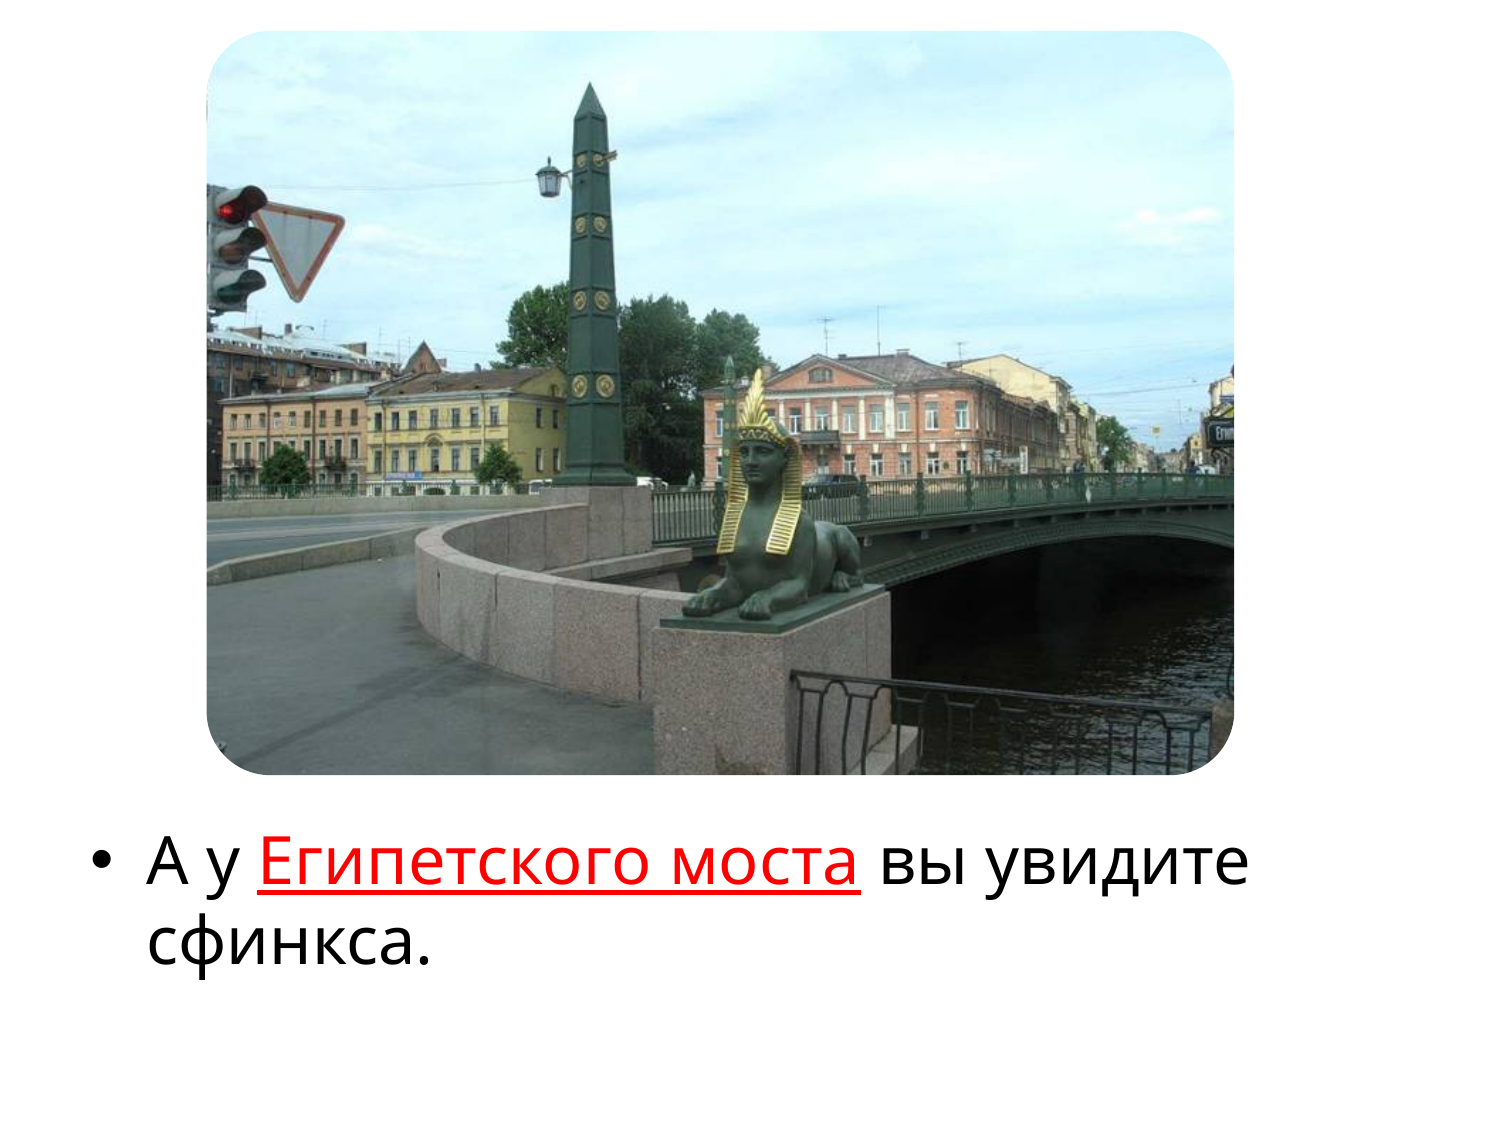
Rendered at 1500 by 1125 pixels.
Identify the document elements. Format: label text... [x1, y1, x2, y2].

picture [206, 30, 1235, 776]
list А у Египетского моста вы увидите сфинкса. [75, 810, 1425, 1005]
